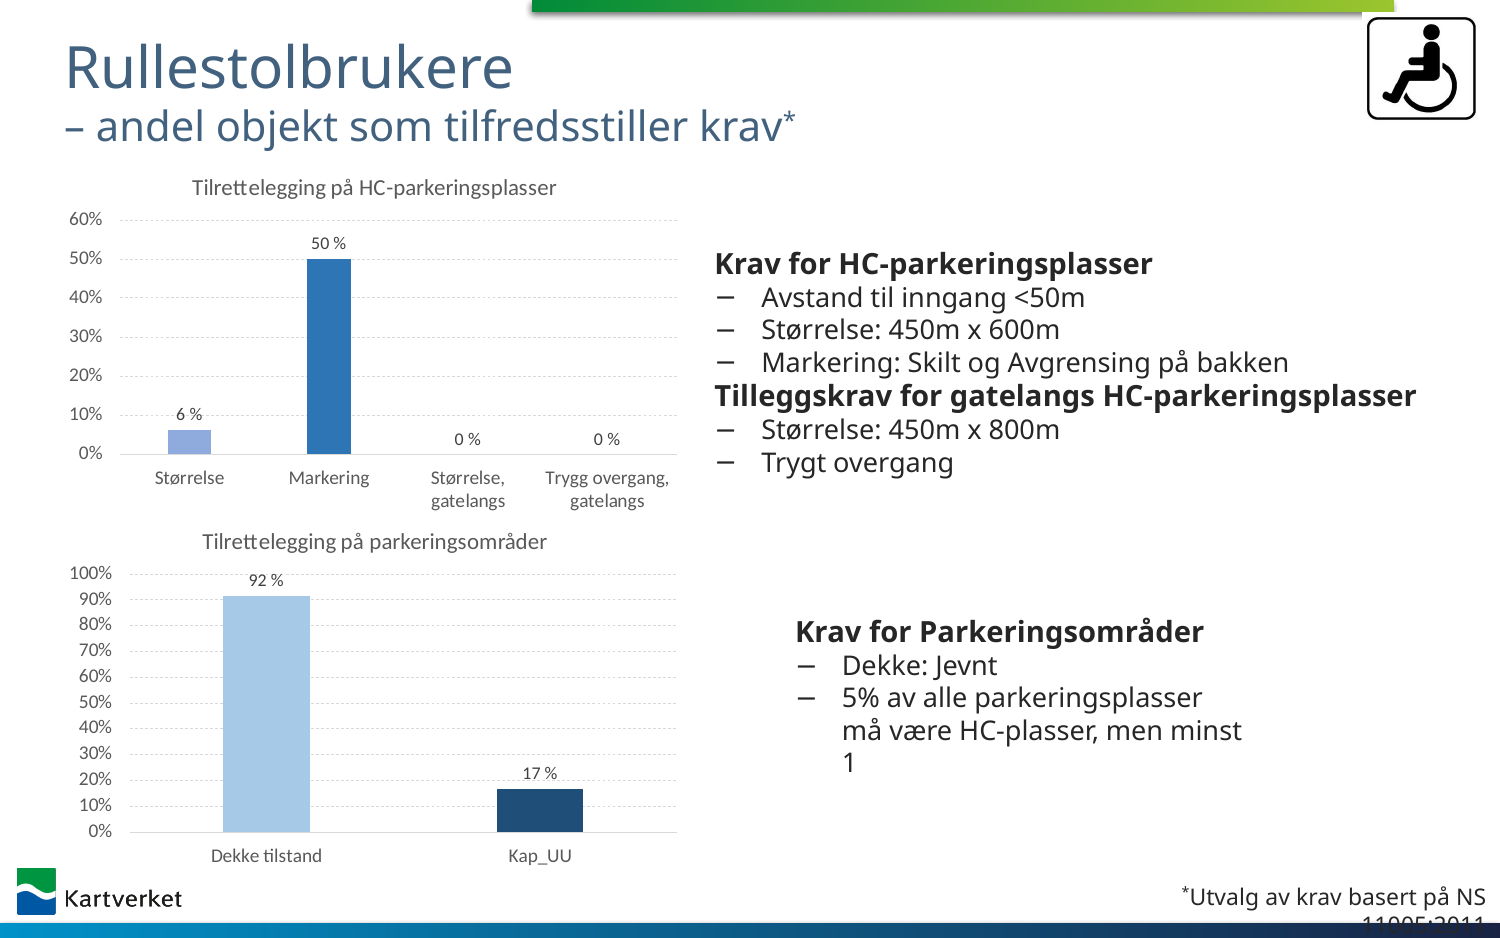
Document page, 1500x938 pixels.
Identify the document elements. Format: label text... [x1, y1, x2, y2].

text_box Rullestolbrukere – andel objekt som tilfredsstiller krav* [49, 25, 1431, 158]
text_box Krav for HC-parkeringsplasser Avstand til inngang <50m Størrelse: 450m x 600m Markering: Skilt og Avgrensing på bakken Tilleggskrav for gatelangs HC-parkeringsplasser Størrelse: 450m x 800m Trygt overgang [699, 237, 1433, 485]
picture [1362, 12, 1481, 126]
picture [62, 166, 688, 519]
text_box Krav for Parkeringsområder Dekke: Jevnt 5% av alle parkeringsplasser må være HC-plasser, men minst 1 [780, 605, 1261, 786]
picture [62, 520, 688, 874]
text_box *Utvalg av krav basert på NS 11005:2011 [1068, 873, 1500, 938]
